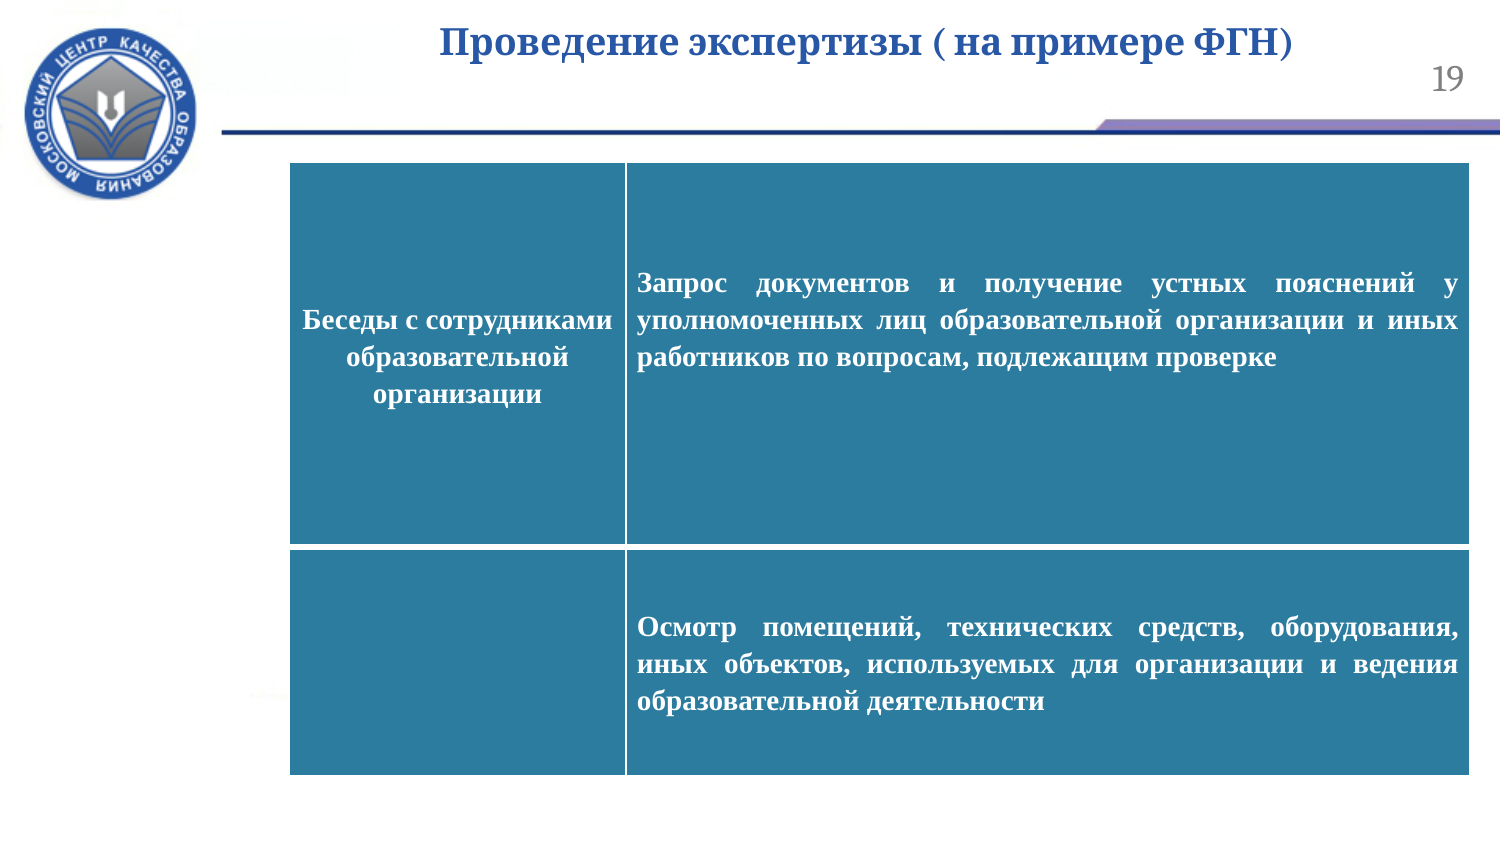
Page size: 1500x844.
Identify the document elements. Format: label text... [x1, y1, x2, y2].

picture [0, 0, 1500, 844]
table_cell [290, 550, 625, 775]
table_cell Осмотр помещений, технических средств, оборудования, иных объектов, используемых для организации и ведения образовательной деятельности [627, 550, 1469, 775]
title Проведение экспертизы ( на примере ФГН) [392, 20, 1342, 115]
slide_number 19 [1417, 46, 1500, 92]
table_header Запрос документов и получение устных пояснений у уполномоченных лиц образовательной организации и иных работников по вопросам, подлежащим проверке [627, 163, 1469, 544]
table_header Беседы с сотрудниками образовательной организации [290, 163, 625, 544]
